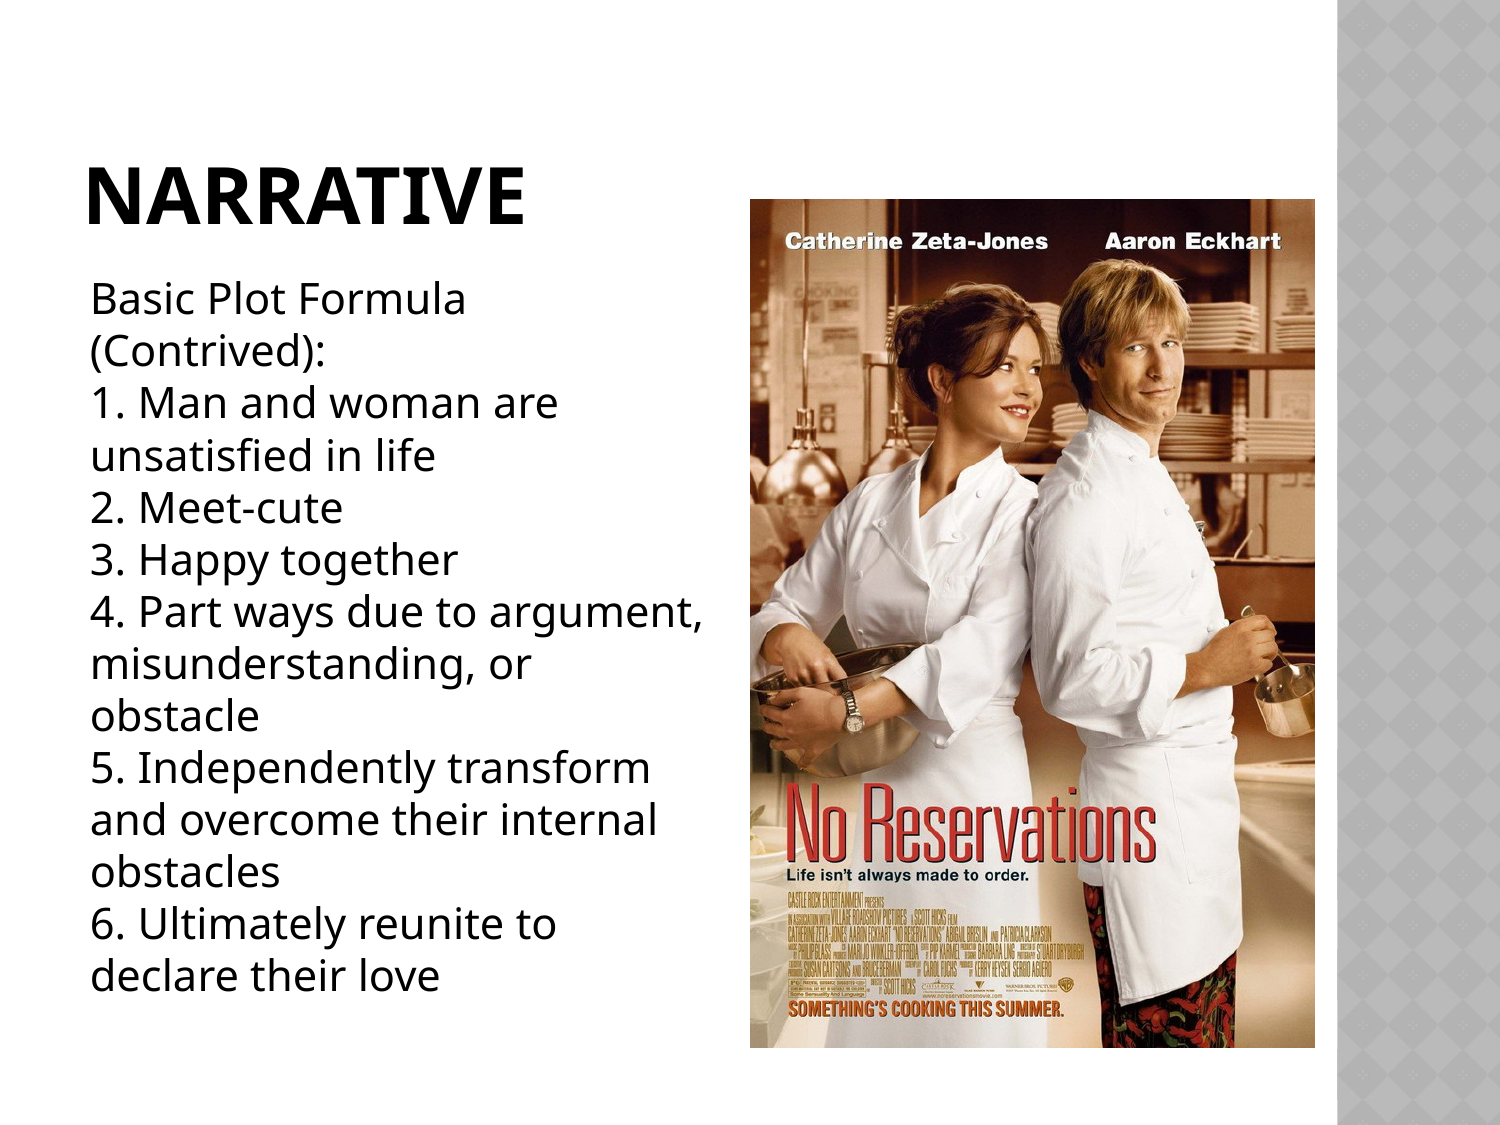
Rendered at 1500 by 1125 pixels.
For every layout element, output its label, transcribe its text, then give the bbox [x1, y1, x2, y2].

picture [749, 199, 1315, 1048]
list Basic Plot Formula (Contrived): 1. Man and woman are unsatisfied in life 2. Meet-cute 3. Happy together 4. Part ways due to argument, misunderstanding, or obstacle 5. Independently transform and overcome their internal obstacles 6. Ultimately reunite to declare their love [75, 264, 725, 1059]
title Narrative [75, 52, 1263, 240]
